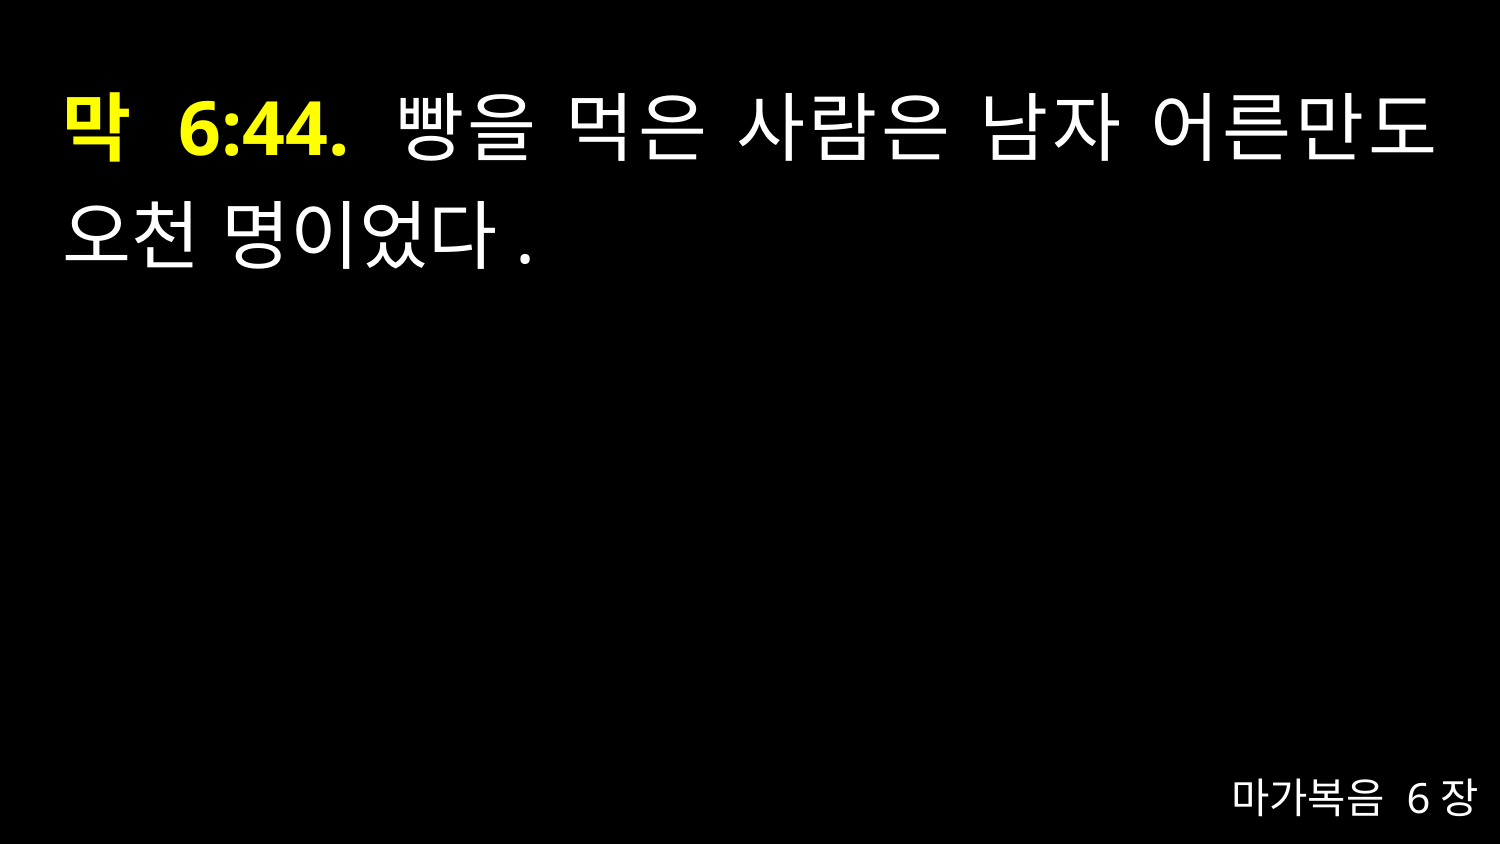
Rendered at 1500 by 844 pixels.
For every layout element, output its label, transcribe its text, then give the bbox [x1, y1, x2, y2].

subtitle 마가복음 6장 [916, 770, 1500, 844]
title 막 6:44. 빵을 먹은 사람은 남자 어른만도 오천 명이었다. [0, 0, 1500, 844]
